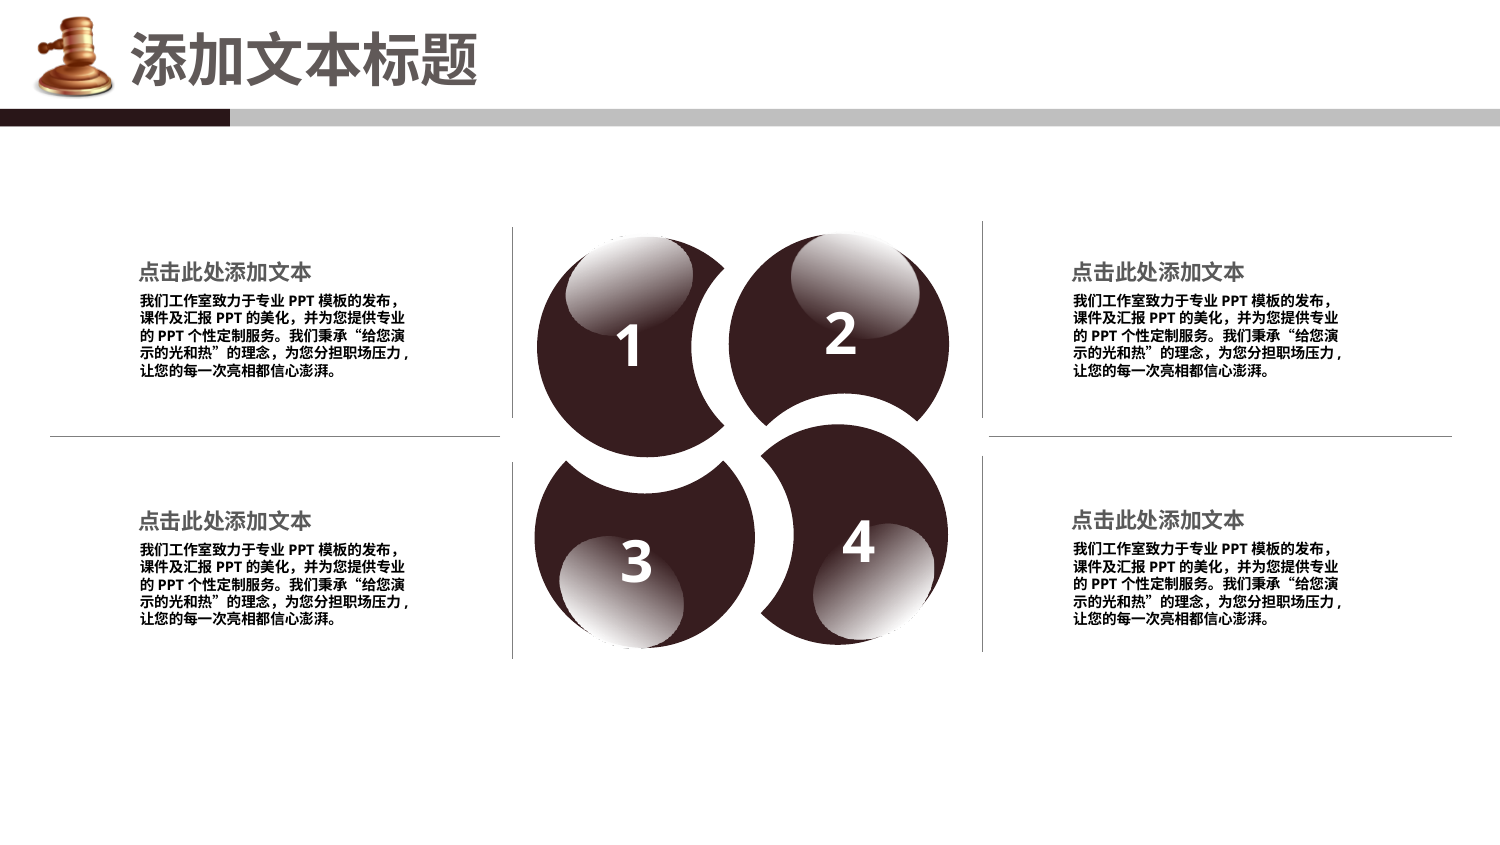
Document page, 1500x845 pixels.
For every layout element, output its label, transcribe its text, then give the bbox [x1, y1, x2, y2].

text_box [1052, 238, 1364, 388]
text_box 添加文本标题 [114, 15, 969, 101]
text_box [1052, 486, 1364, 637]
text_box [118, 486, 431, 637]
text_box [760, 424, 948, 645]
picture [31, 15, 115, 99]
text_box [118, 238, 431, 389]
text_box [728, 233, 950, 427]
text_box [0, 108, 231, 127]
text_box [534, 460, 755, 648]
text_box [537, 236, 725, 458]
text_box [231, 108, 1500, 127]
